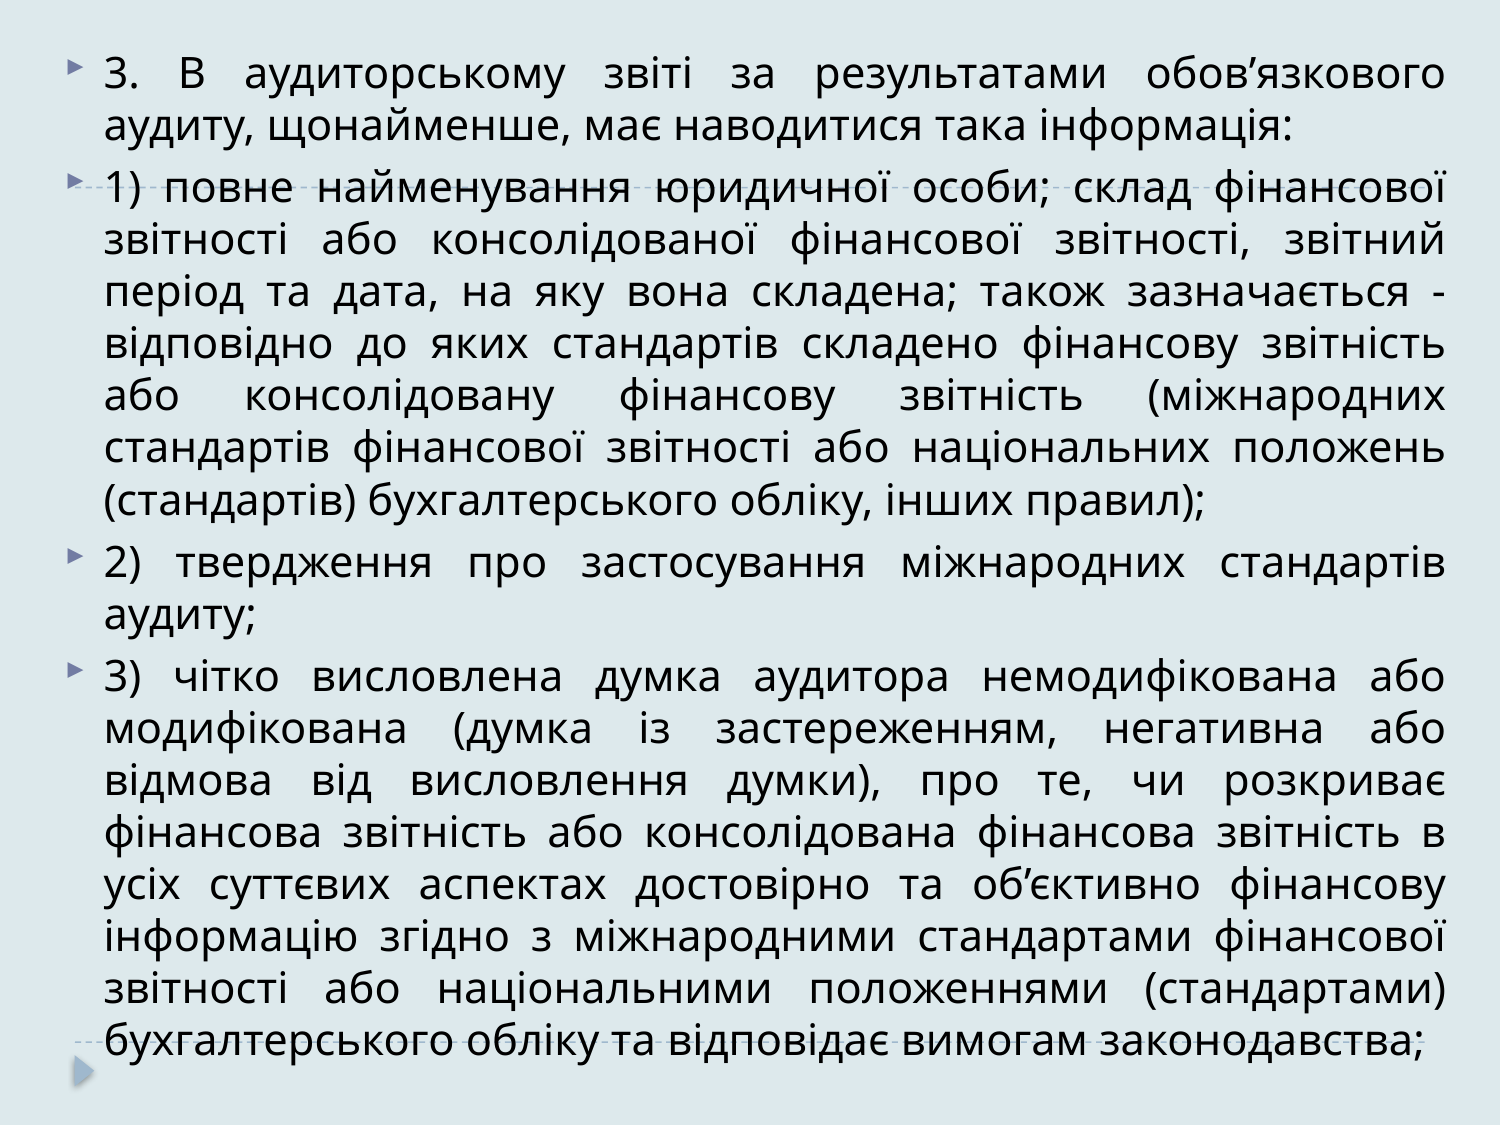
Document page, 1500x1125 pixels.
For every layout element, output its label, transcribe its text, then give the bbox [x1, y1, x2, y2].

list 3. В аудиторському звіті за результатами обов’язкового аудиту, щонайменше, має наводитися така інформація: 1) повне найменування юридичної особи; склад фінансової звітності або консолідованої фінансової звітності, звітний період та дата, на яку вона складена; також зазначається - відповідно до яких стандартів складено фінансову звітність або консолідовану фінансову звітність (міжнародних стандартів фінансової звітності або національних положень (стандартів) бухгалтерського обліку, інших правил); 2) твердження про застосування міжнародних стандартів аудиту; 3) чітко висловлена думка аудитора немодифікована або модифікована (думка із застереженням, негативна або відмова від висловлення думки), про те, чи розкриває фінансова звітність або консолідована фінансова звітність в усіх суттєвих аспектах достовірно та об’єктивно фінансову інформацію згідно з міжнародними стандартами фінансової звітності або національними положеннями (стандартами) бухгалтерського обліку та відповідає вимогам законодавства; [50, 37, 1463, 1075]
